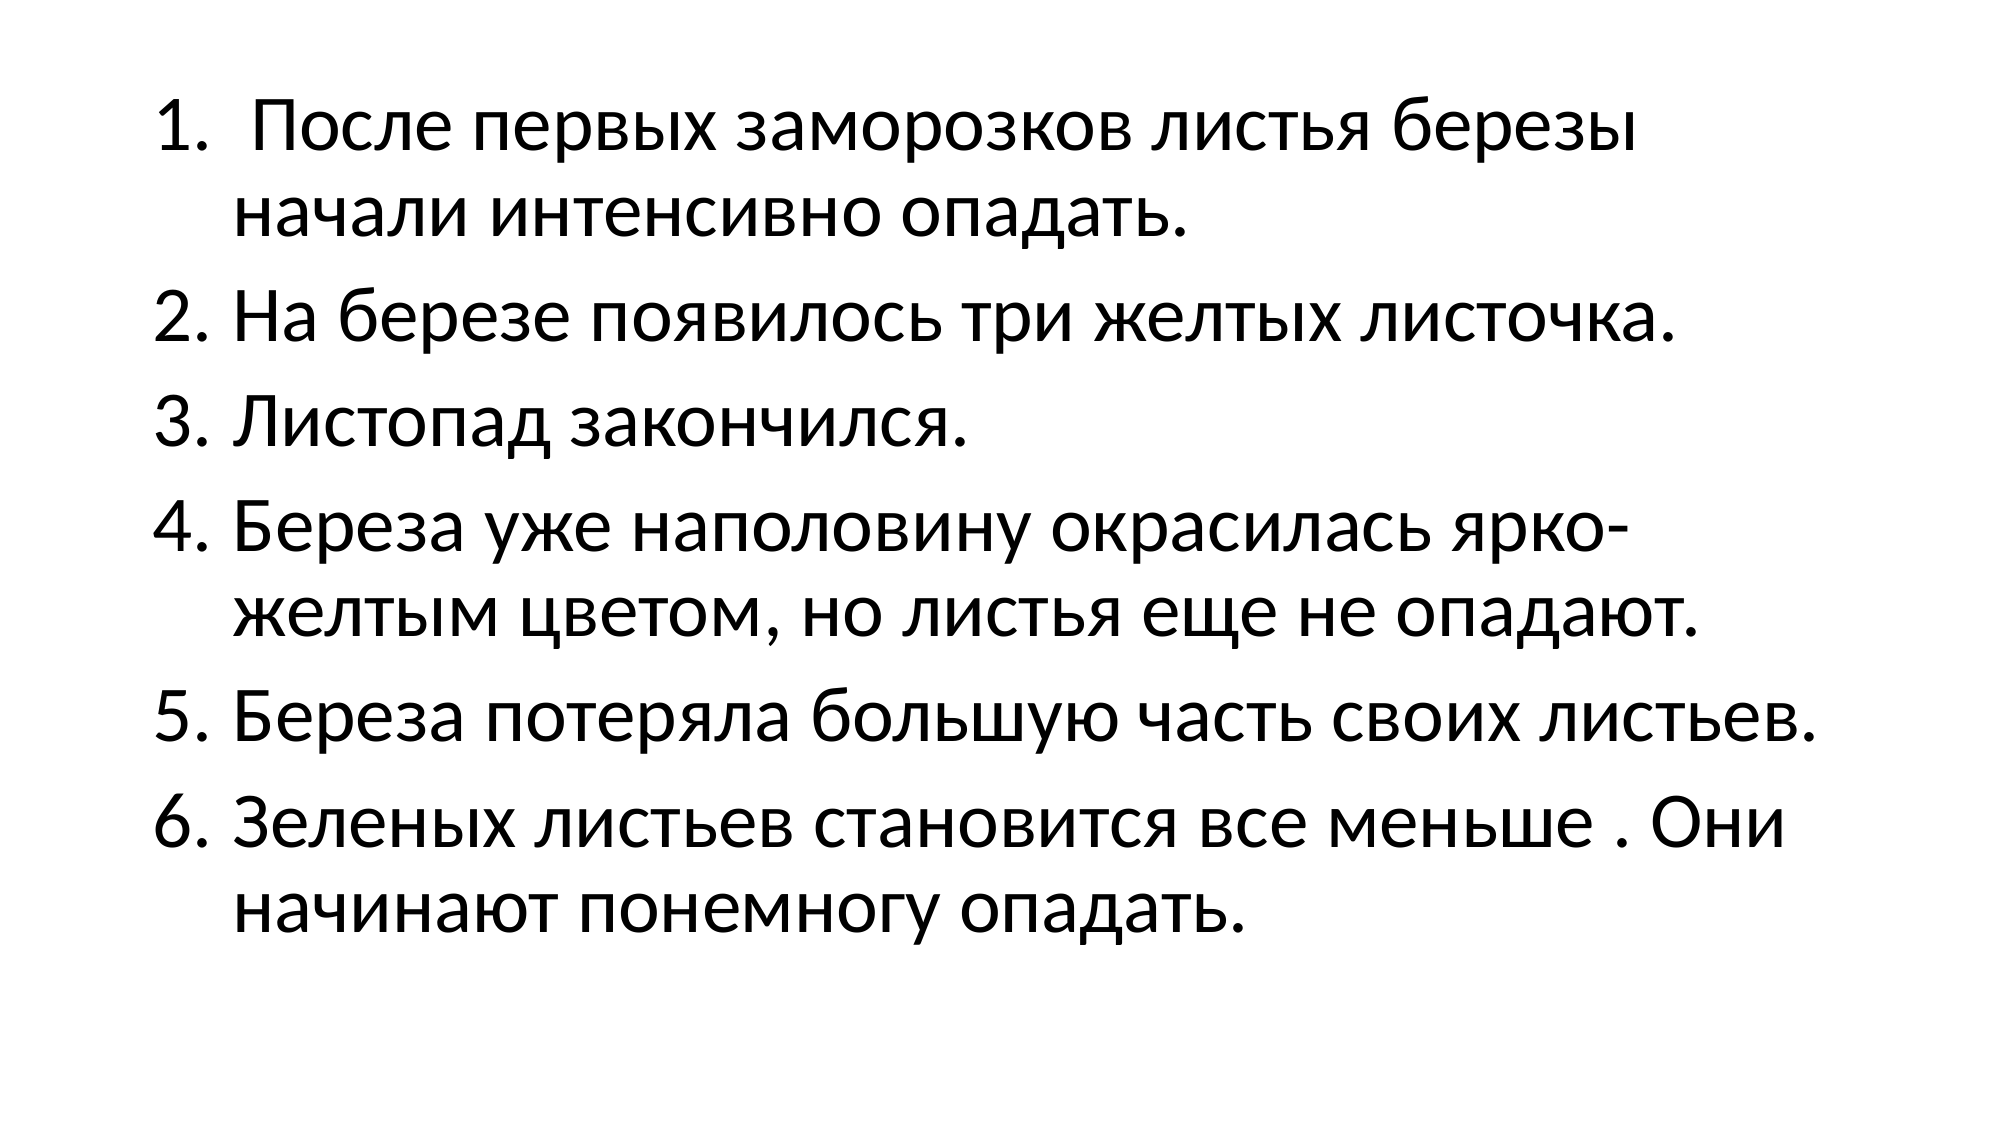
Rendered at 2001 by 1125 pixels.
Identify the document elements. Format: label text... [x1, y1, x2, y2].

list После первых заморозков листья березы начали интенсивно опадать. На березе появилось три желтых листочка. Листопад закончился. Береза уже наполовину окрасилась ярко-желтым цветом, но листья еще не опадают. Береза потеряла большую часть своих листьев. Зеленых листьев становится все меньше . Они начинают понемногу опадать. [137, 75, 1863, 1014]
